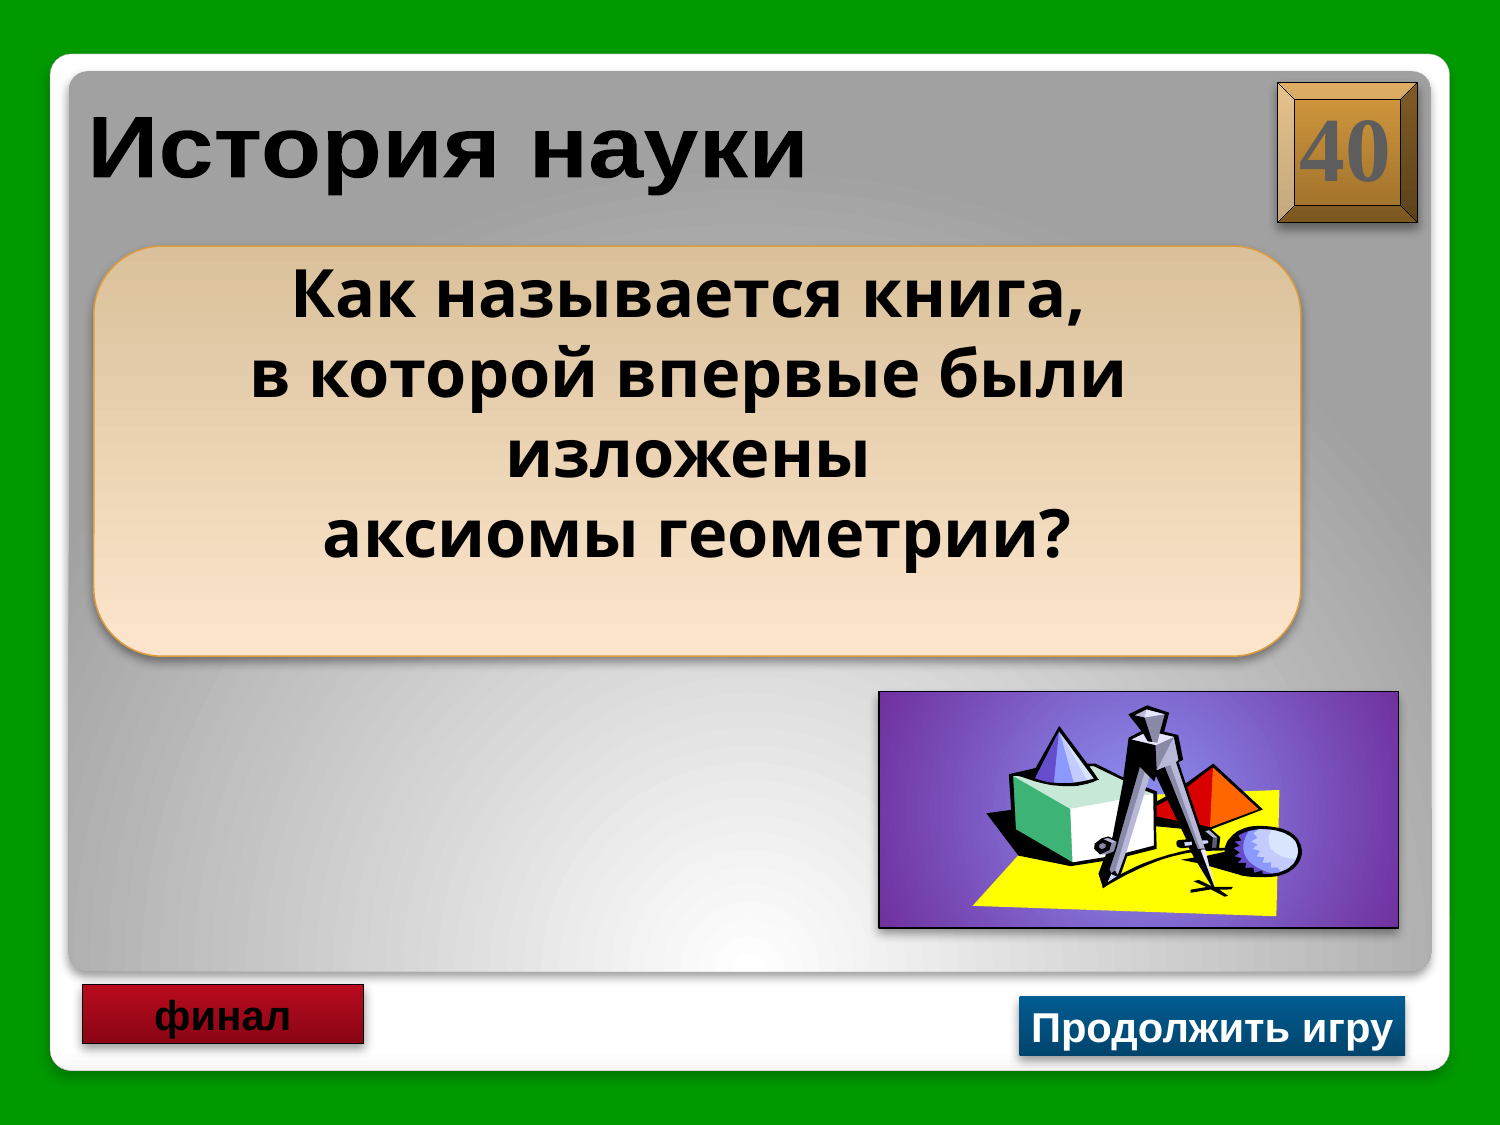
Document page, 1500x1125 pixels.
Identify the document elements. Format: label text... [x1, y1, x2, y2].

text_box Как называется книга, в которой впервые были изложены аксиомы геометрии? [92, 245, 1302, 657]
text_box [1277, 81, 1419, 223]
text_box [878, 691, 1399, 929]
text_box финал [82, 984, 364, 1044]
text_box Продолжить игру [1019, 996, 1406, 1056]
